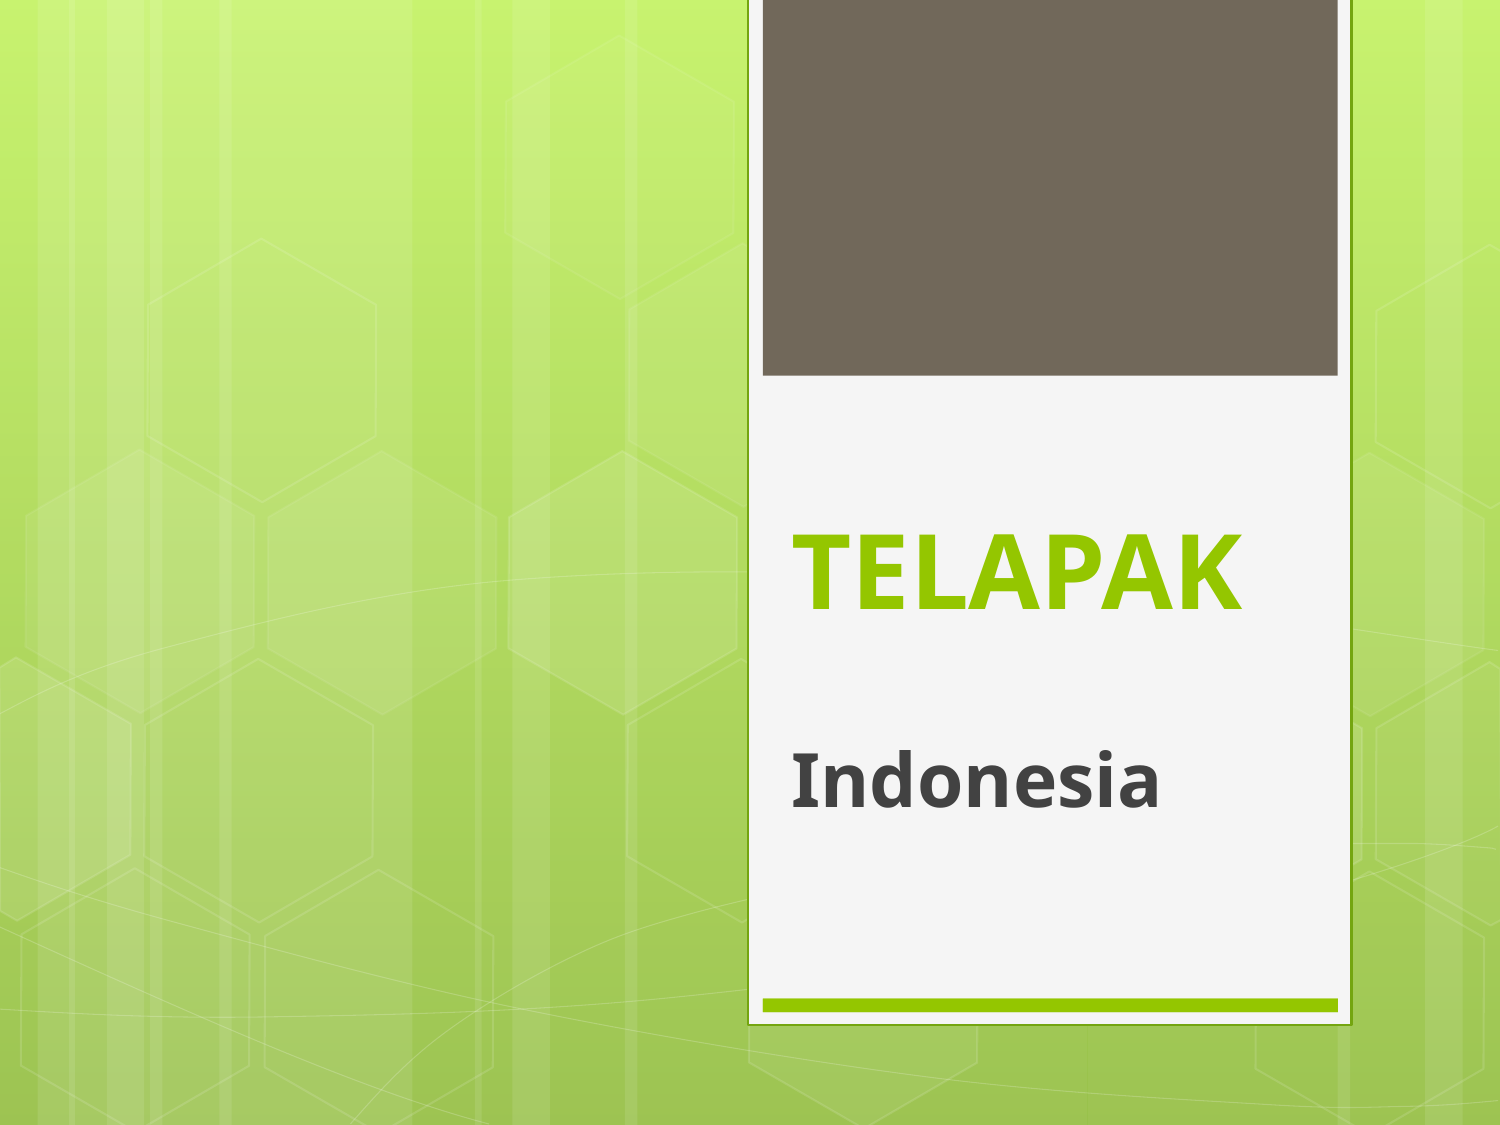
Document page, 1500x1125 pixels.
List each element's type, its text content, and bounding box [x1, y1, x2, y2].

subtitle Indonesia [776, 725, 1320, 933]
title TELAPAK [776, 444, 1320, 638]
